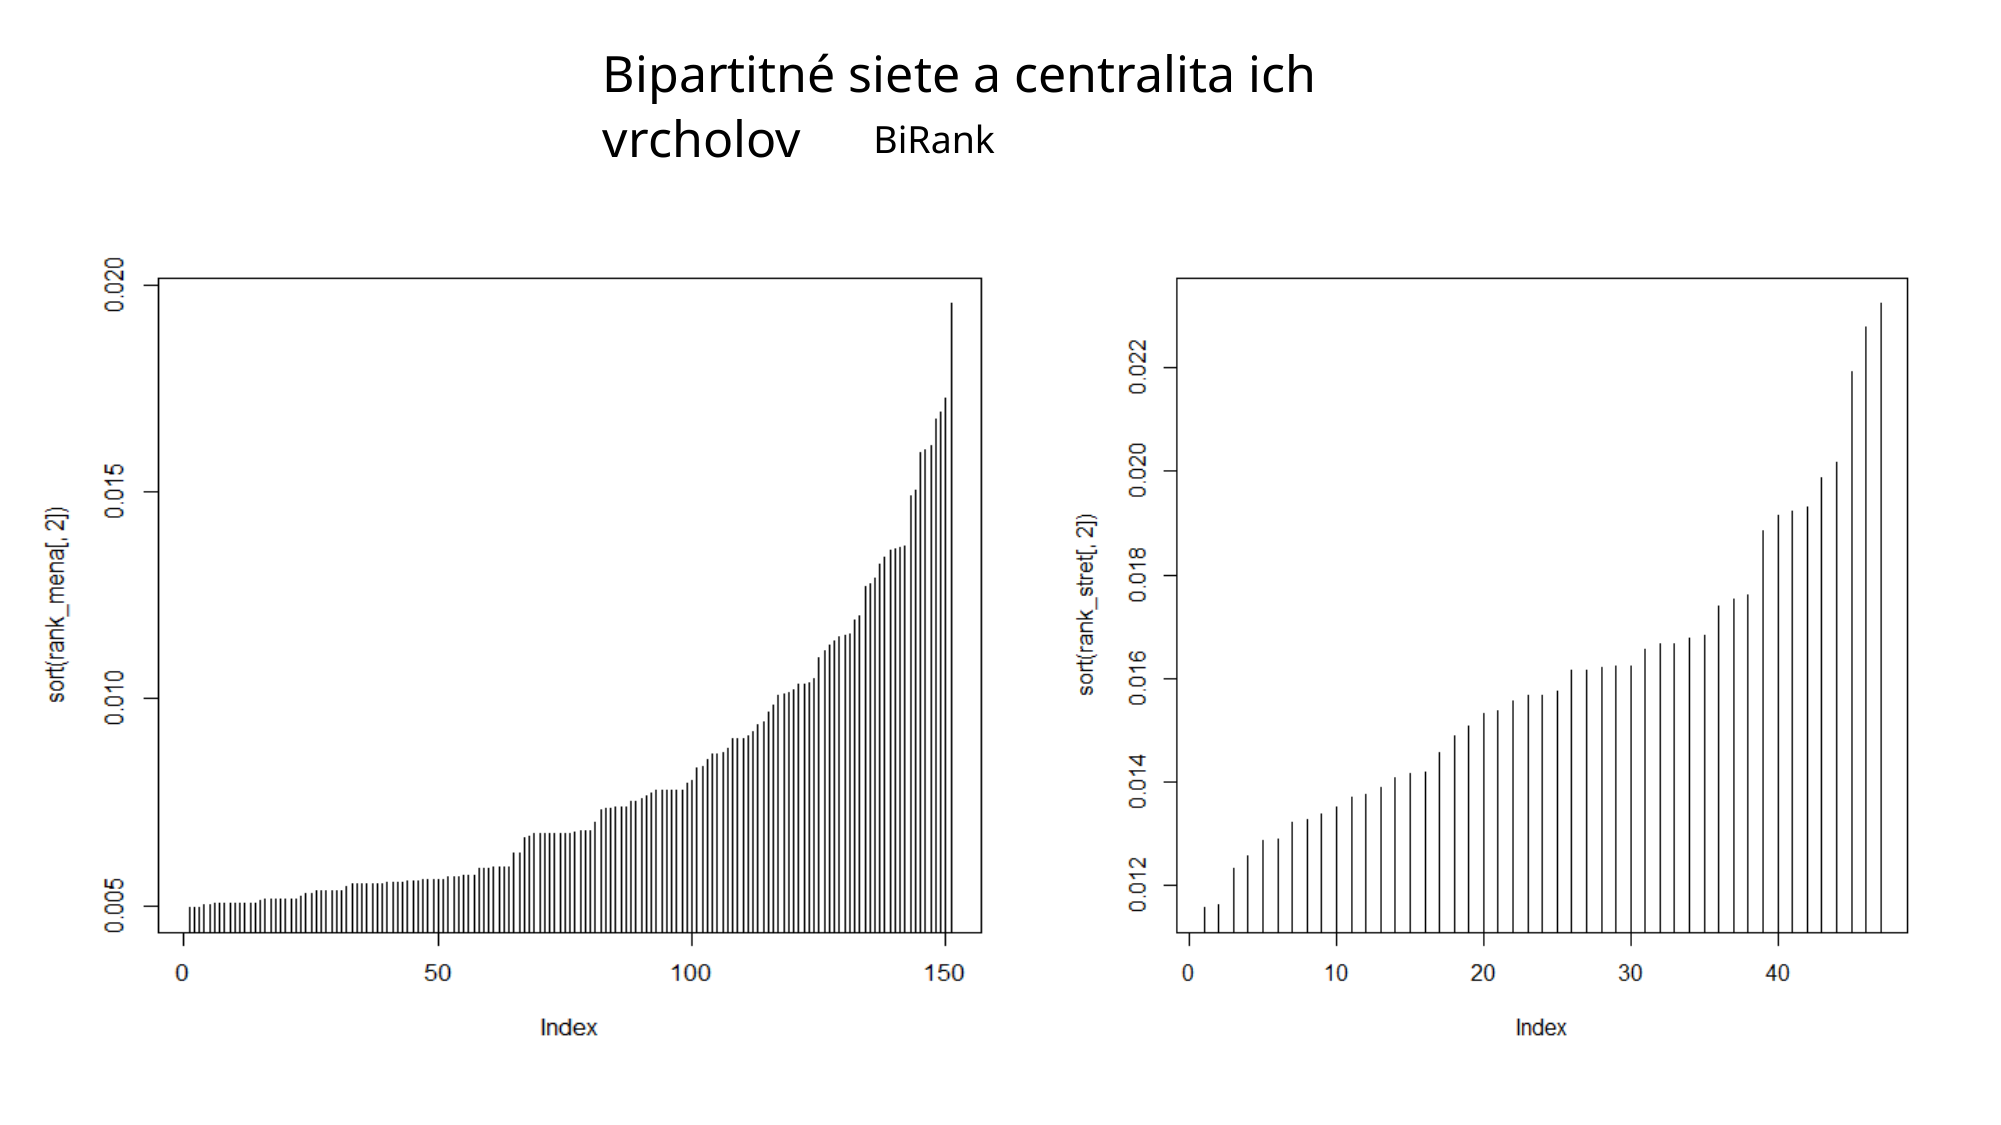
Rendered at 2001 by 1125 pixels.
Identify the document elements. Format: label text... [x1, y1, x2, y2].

picture [1068, 169, 1964, 1069]
text_box BiRank centralita [858, 108, 1142, 214]
picture [36, 169, 1045, 1069]
text_box Bipartitné siete a centralita ich vrcholov [588, 31, 1412, 169]
